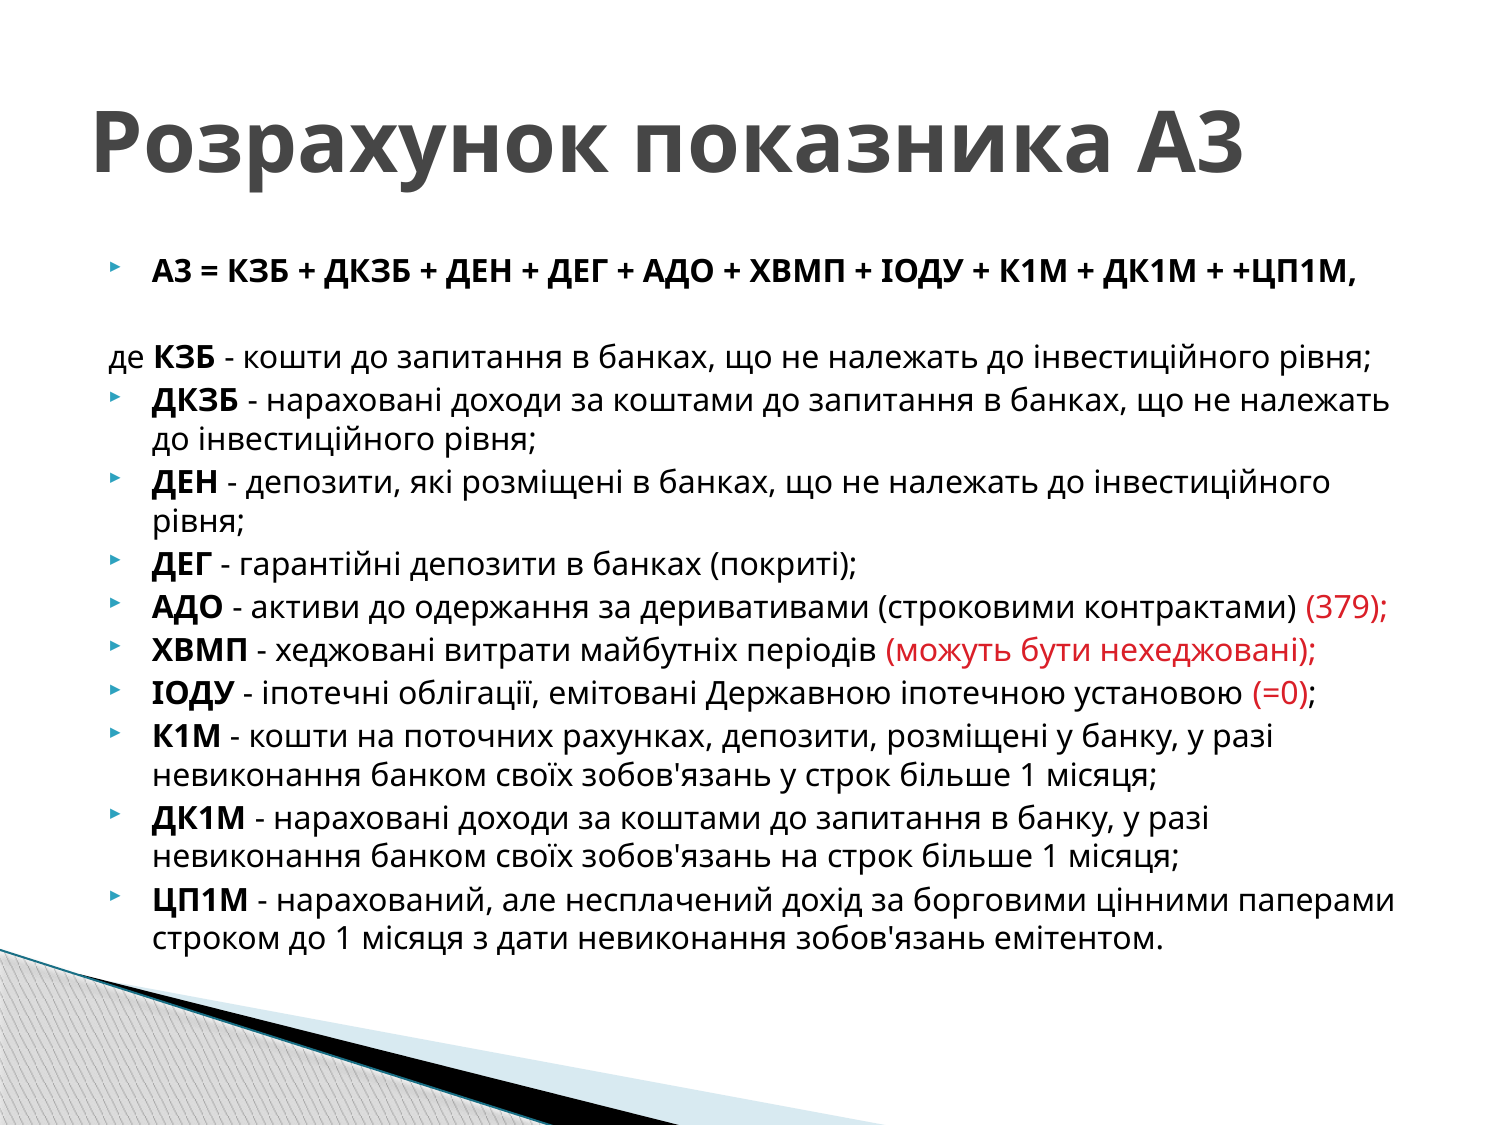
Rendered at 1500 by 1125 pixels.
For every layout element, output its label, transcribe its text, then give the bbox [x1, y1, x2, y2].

list А3 = КЗБ + ДКЗБ + ДЕН + ДЕГ + АДО + ХВМП + ІОДУ + К1М + ДК1М + +ЦП1М, де КЗБ - кошти до запитання в банках, що не належать до інвестиційного рівня; ДКЗБ - нараховані доходи за коштами до запитання в банках, що не належать до інвестиційного рівня; ДЕН - депозити, які розміщені в банках, що не належать до інвестиційного рівня; ДЕГ - гарантійні депозити в банках (покриті); АДО - активи до одержання за деривативами (строковими контрактами) (379); ХВМП - хеджовані витрати майбутніх періодів (можуть бути нехеджовані); ІОДУ - іпотечні облігації, емітовані Державною іпотечною установою (=0); К1М - кошти на поточних рахунках, депозити, розміщені у банку, у разі невиконання банком своїх зобов'язань у строк більше 1 місяця; ДК1М - нараховані доходи за коштами до запитання в банку, у разі невиконання банком своїх зобов'язань на строк більше 1 місяця; ЦП1М - нарахований, але несплачений дохід за борговими цінними паперами строком до 1 місяця з дати невиконання зобов'язань емітентом. [75, 243, 1425, 997]
title Розрахунок показника А3 [75, 45, 1425, 233]
